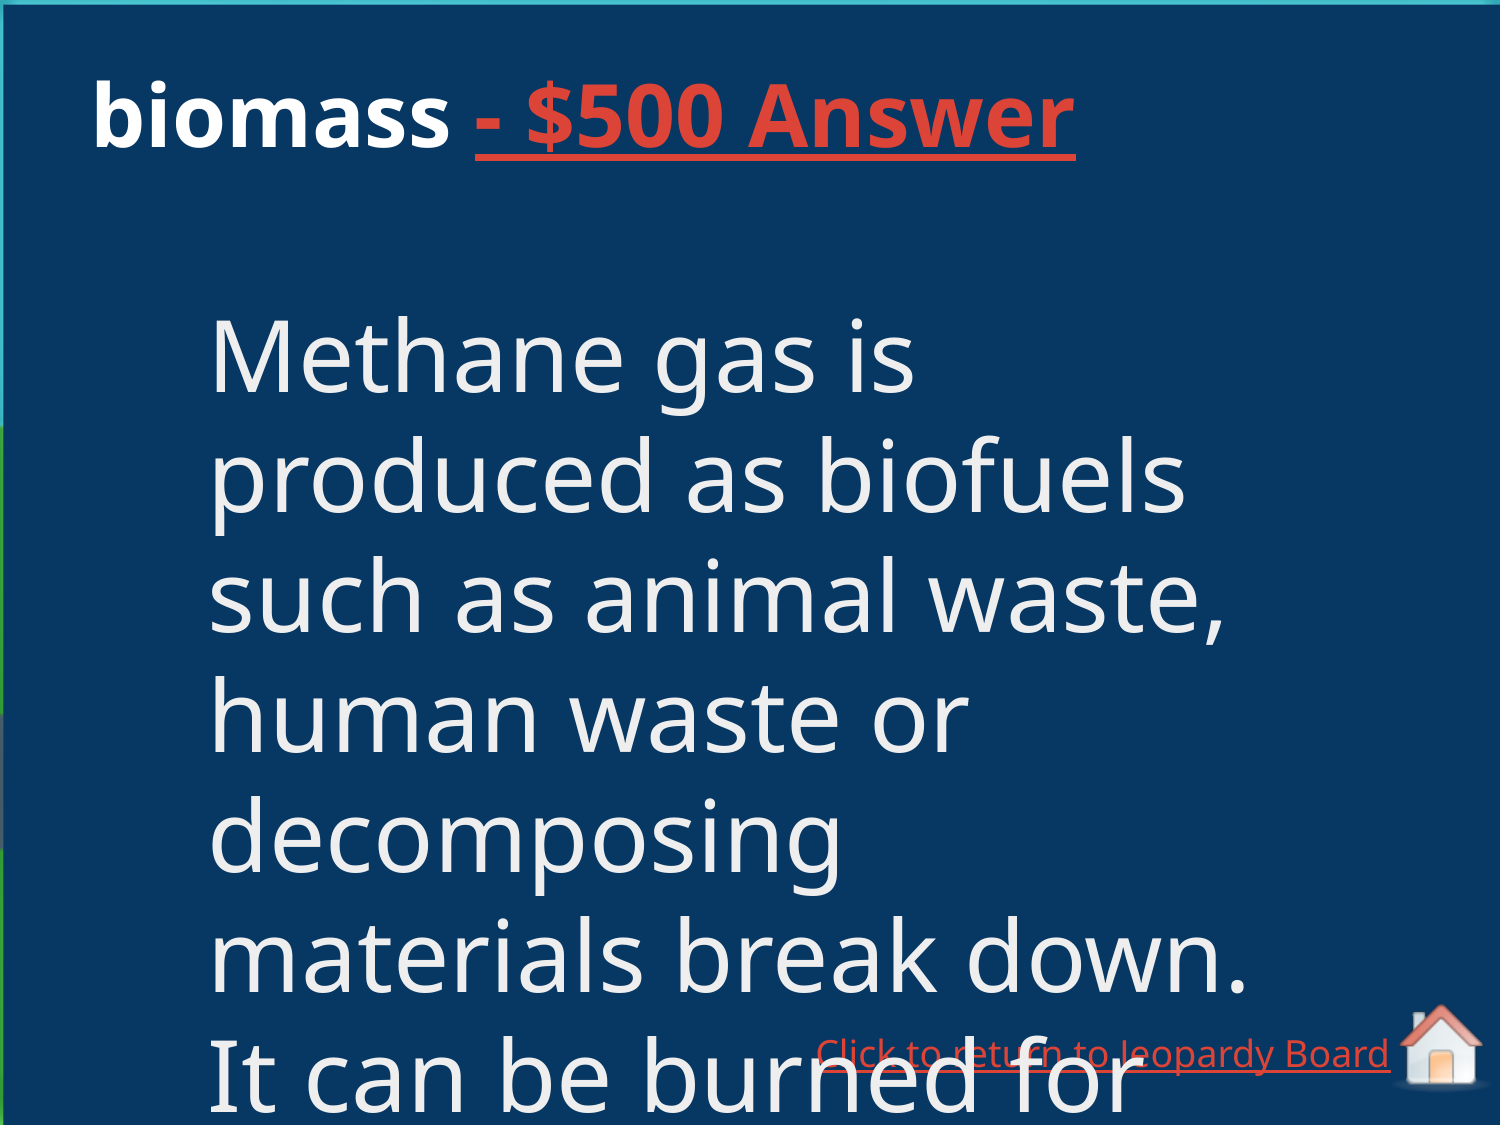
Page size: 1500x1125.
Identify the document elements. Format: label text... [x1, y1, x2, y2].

picture [1391, 993, 1492, 1095]
picture [0, 0, 1500, 1125]
text_box Click to return to Jeopardy Board [790, 993, 1416, 1117]
title biomass - $500 Answer [75, 45, 1425, 169]
text_box [3, 4, 1500, 1125]
text_box Methane gas is produced as biofuels such as animal waste, human waste or decomposing materials break down. It can be burned for fuel. [192, 278, 1318, 894]
